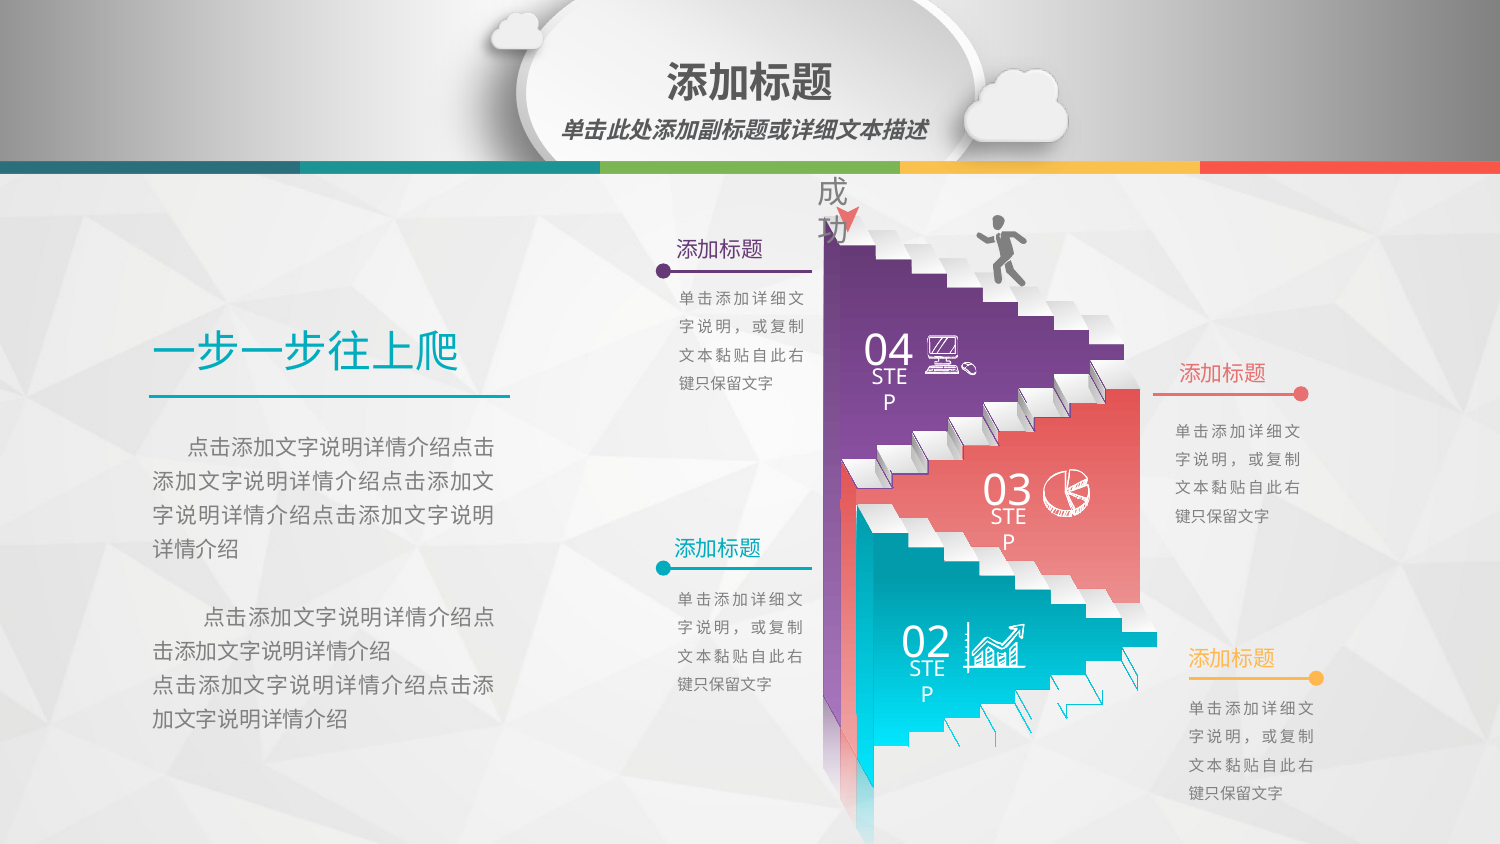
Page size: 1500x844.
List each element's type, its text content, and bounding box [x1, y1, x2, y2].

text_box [802, 165, 893, 257]
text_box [840, 359, 1141, 829]
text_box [856, 503, 1157, 844]
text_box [1173, 637, 1331, 812]
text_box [655, 227, 819, 401]
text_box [823, 216, 1125, 799]
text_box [976, 215, 1028, 287]
text_box 点击添加文字说明详情介绍点击添加文字说明详情介绍点击添加文字说明详情介绍点击添加文字说明详情介绍 点击添加文字说明详情介绍点击添加文字说明详情介绍 点击添加文字说明详情介绍点击添加文字说明详情介绍 [137, 418, 511, 774]
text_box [1152, 352, 1322, 534]
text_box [655, 527, 818, 703]
text_box 一步一步往上爬 [137, 316, 545, 384]
picture [0, 0, 1500, 844]
